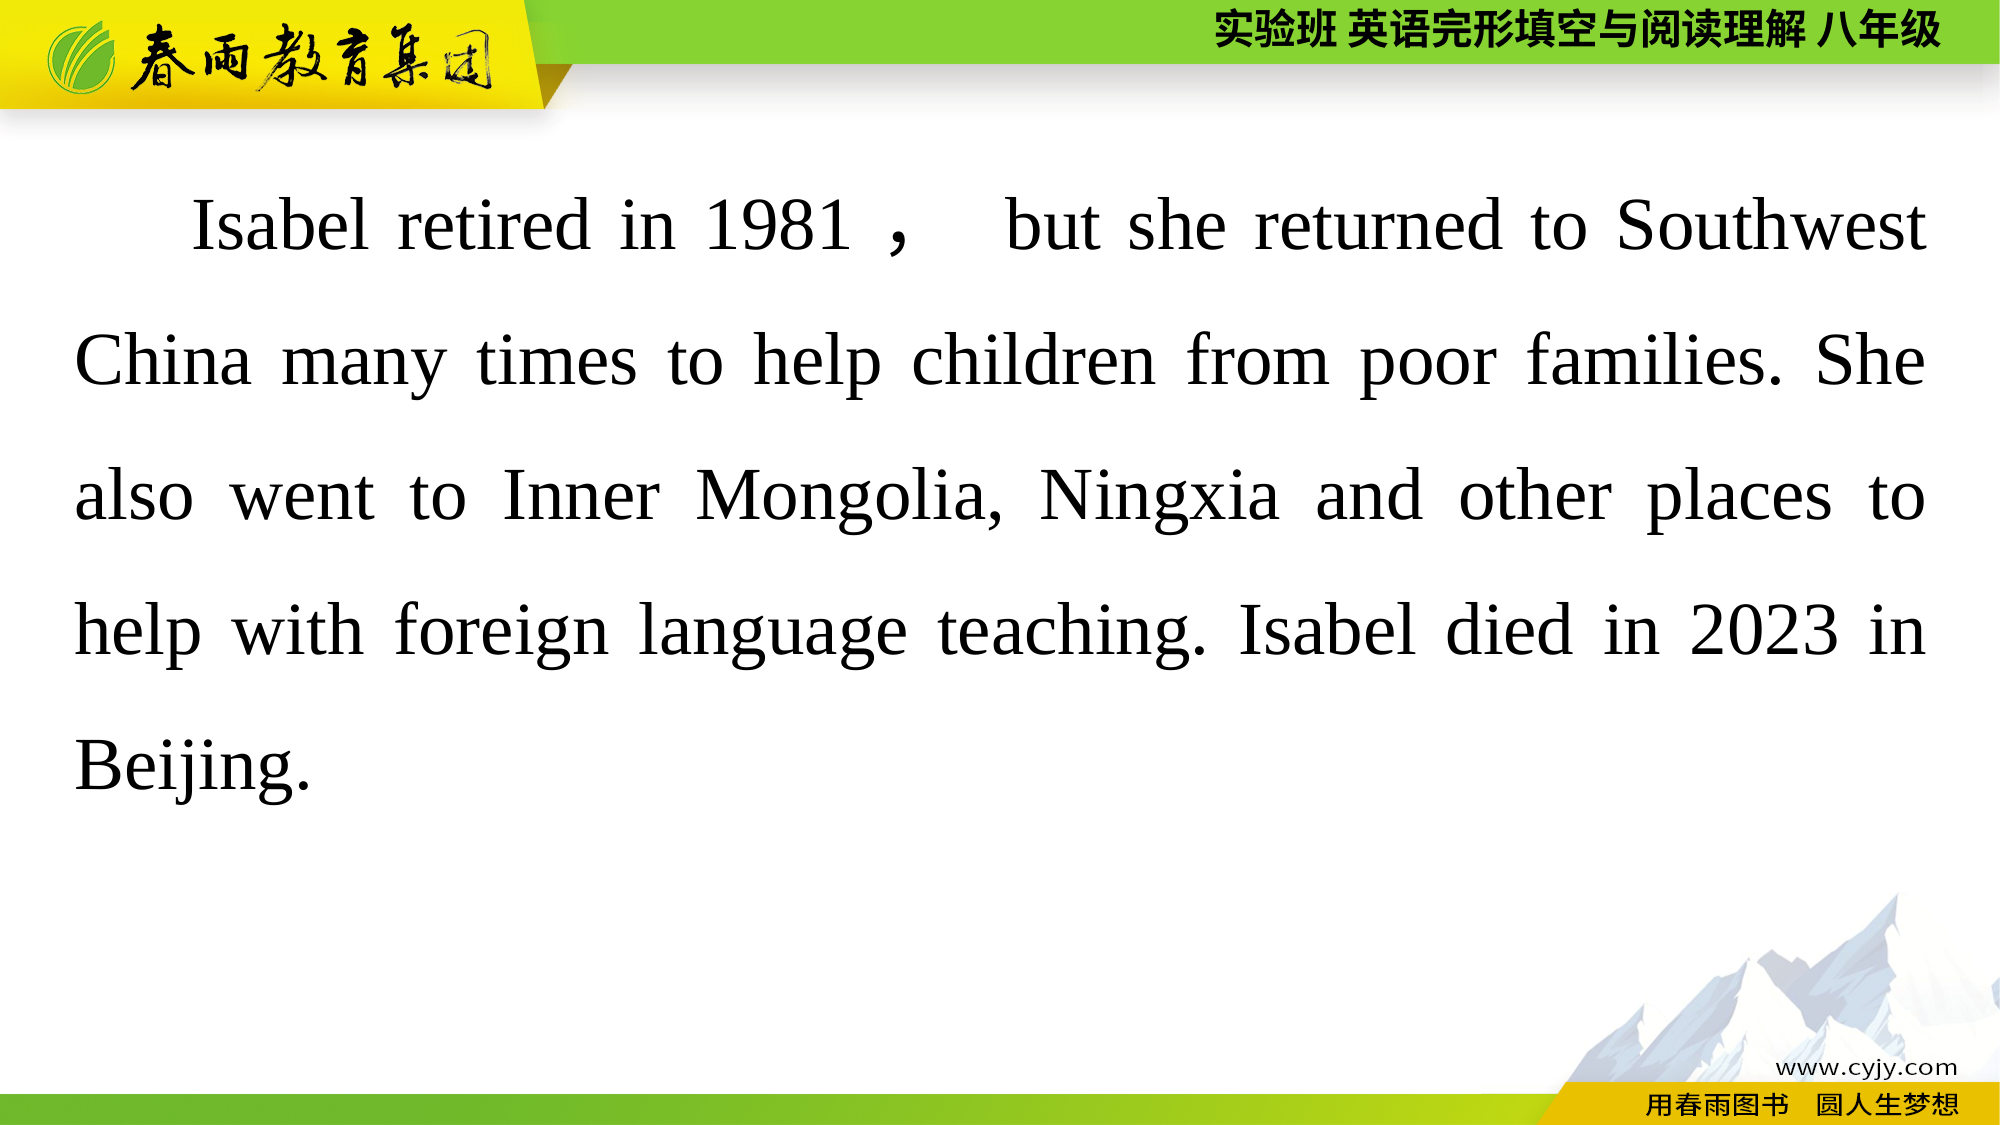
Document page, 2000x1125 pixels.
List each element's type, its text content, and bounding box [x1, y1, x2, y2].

list Isabel retired in 1981， but she returned to Southwest China many times to help children from poor families. She also went to Inner Mongolia, Ningxia and other places to help with foreign language teaching. Isabel died in 2023 in Beijing. [59, 122, 1944, 803]
picture [0, 0, 2000, 1125]
